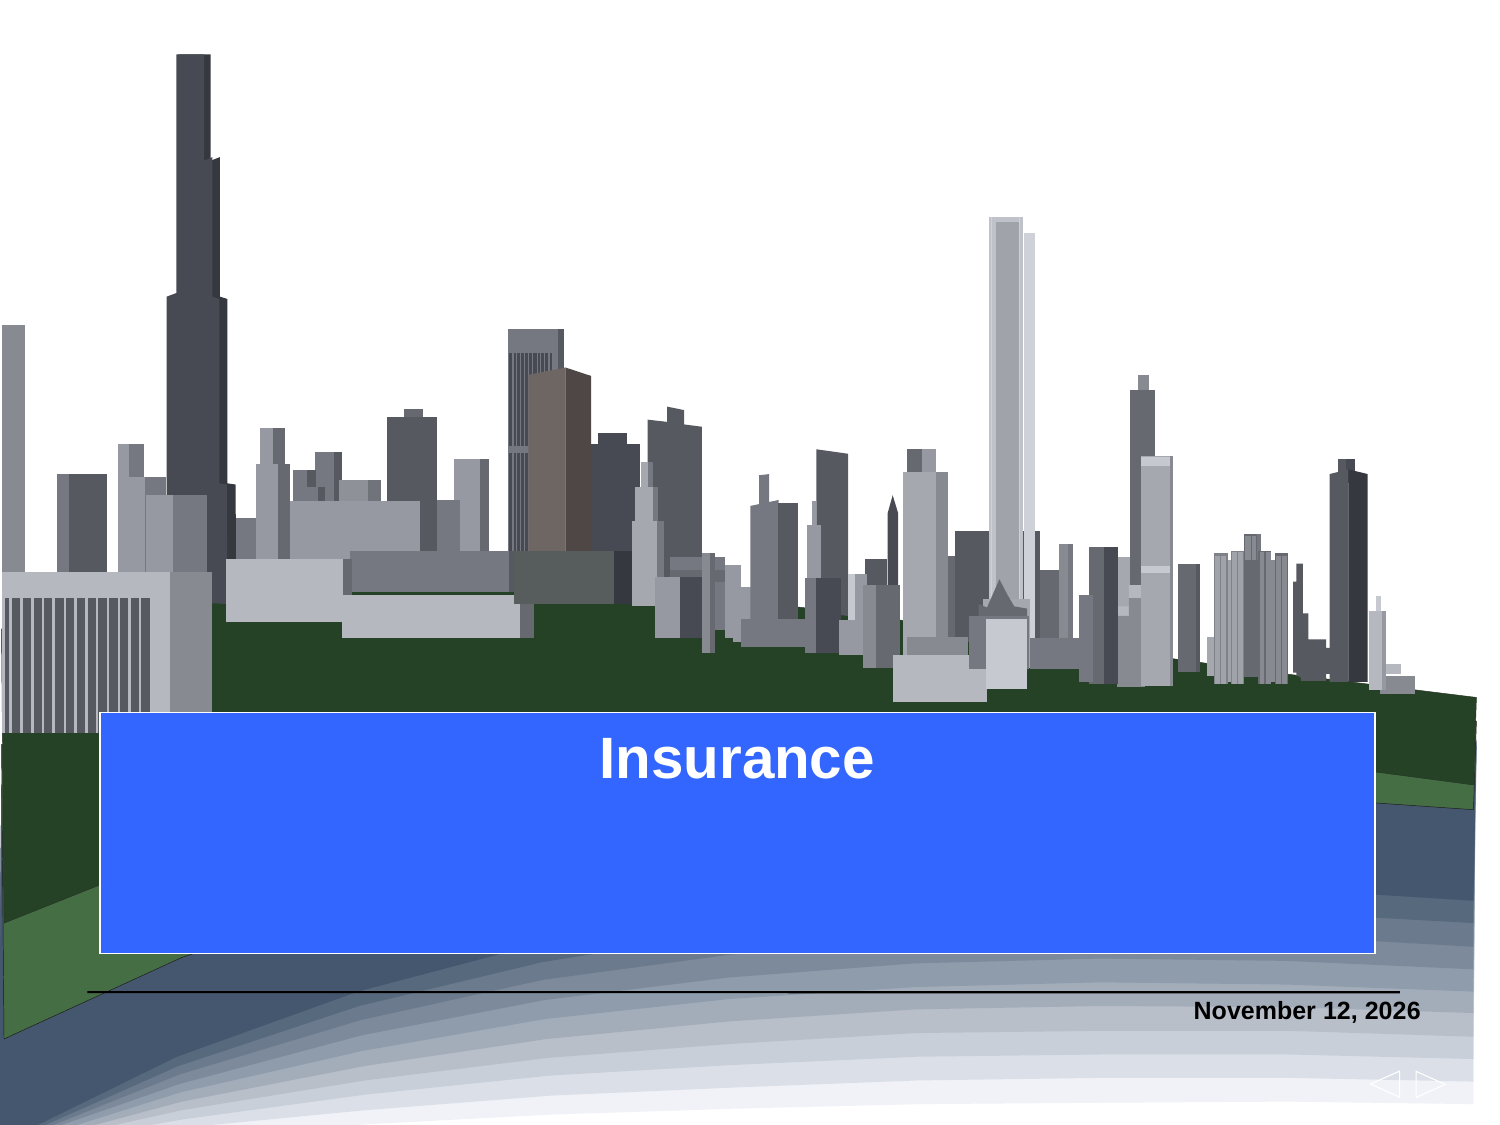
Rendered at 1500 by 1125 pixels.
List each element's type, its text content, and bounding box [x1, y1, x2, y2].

title Insurance [99, 712, 1376, 954]
